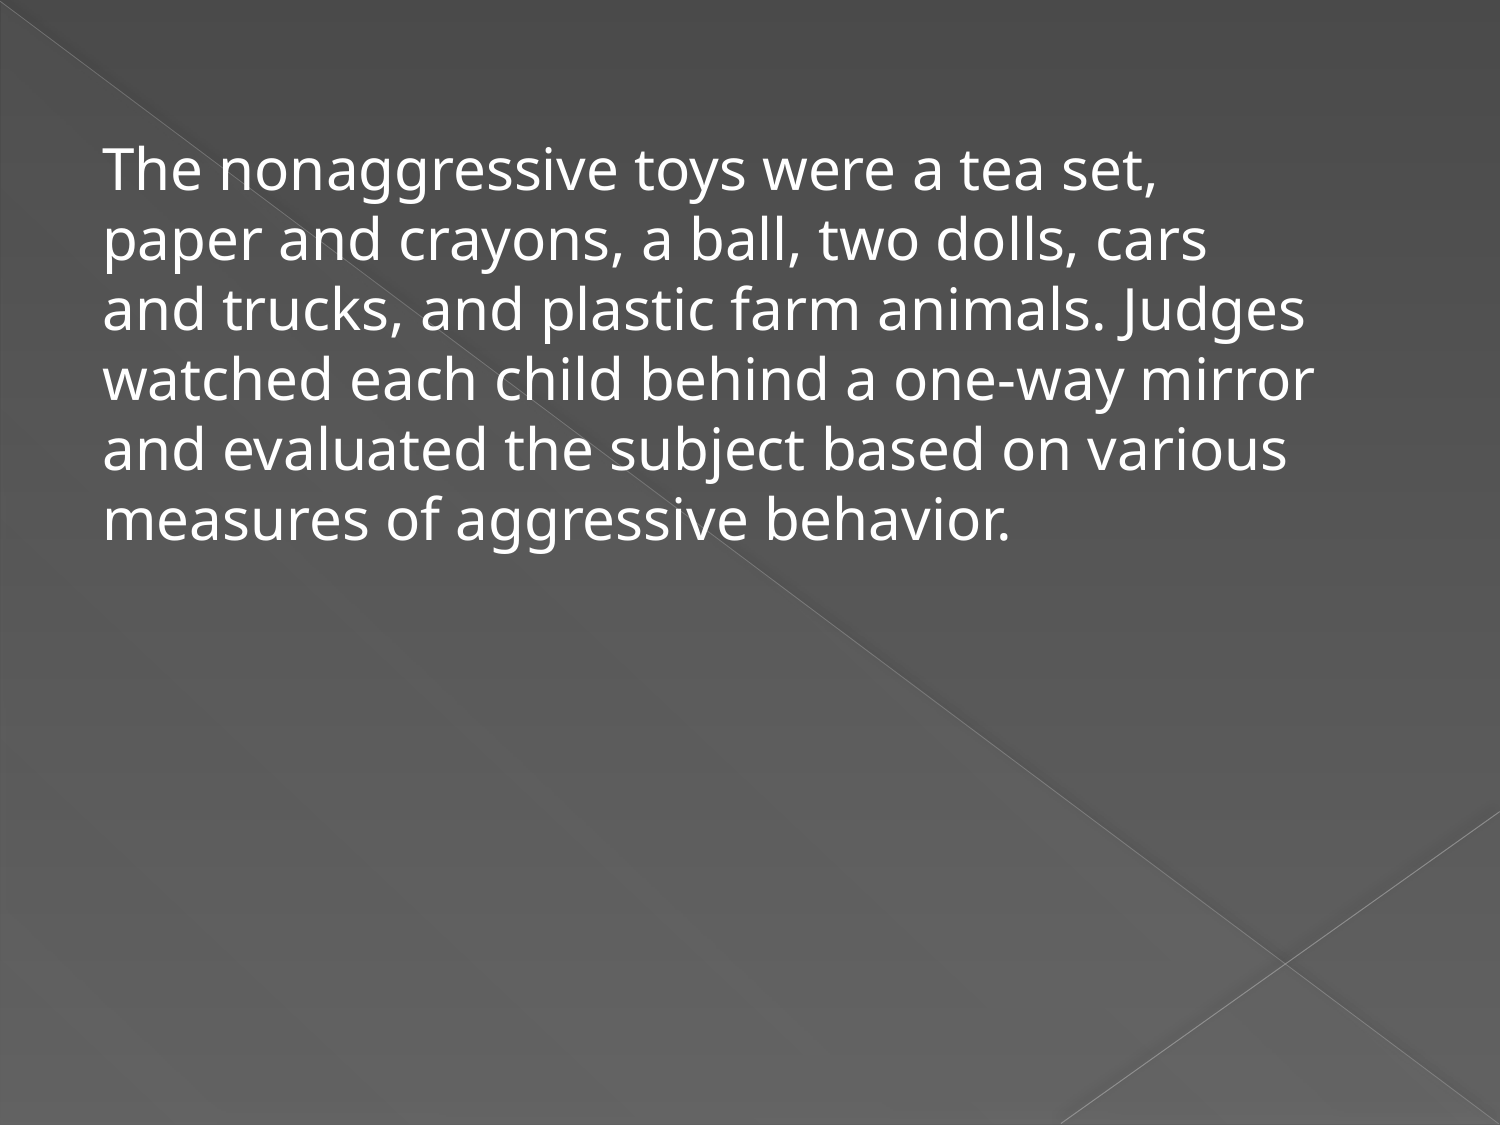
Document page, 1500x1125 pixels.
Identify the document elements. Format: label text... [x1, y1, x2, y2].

text_box The nonaggressive toys were a tea set, paper and crayons, a ball, two dolls, cars and trucks, and plastic farm animals. Judges watched each child behind a one-way mirror and evaluated the subject based on various measures of aggressive behavior. [87, 124, 1338, 560]
